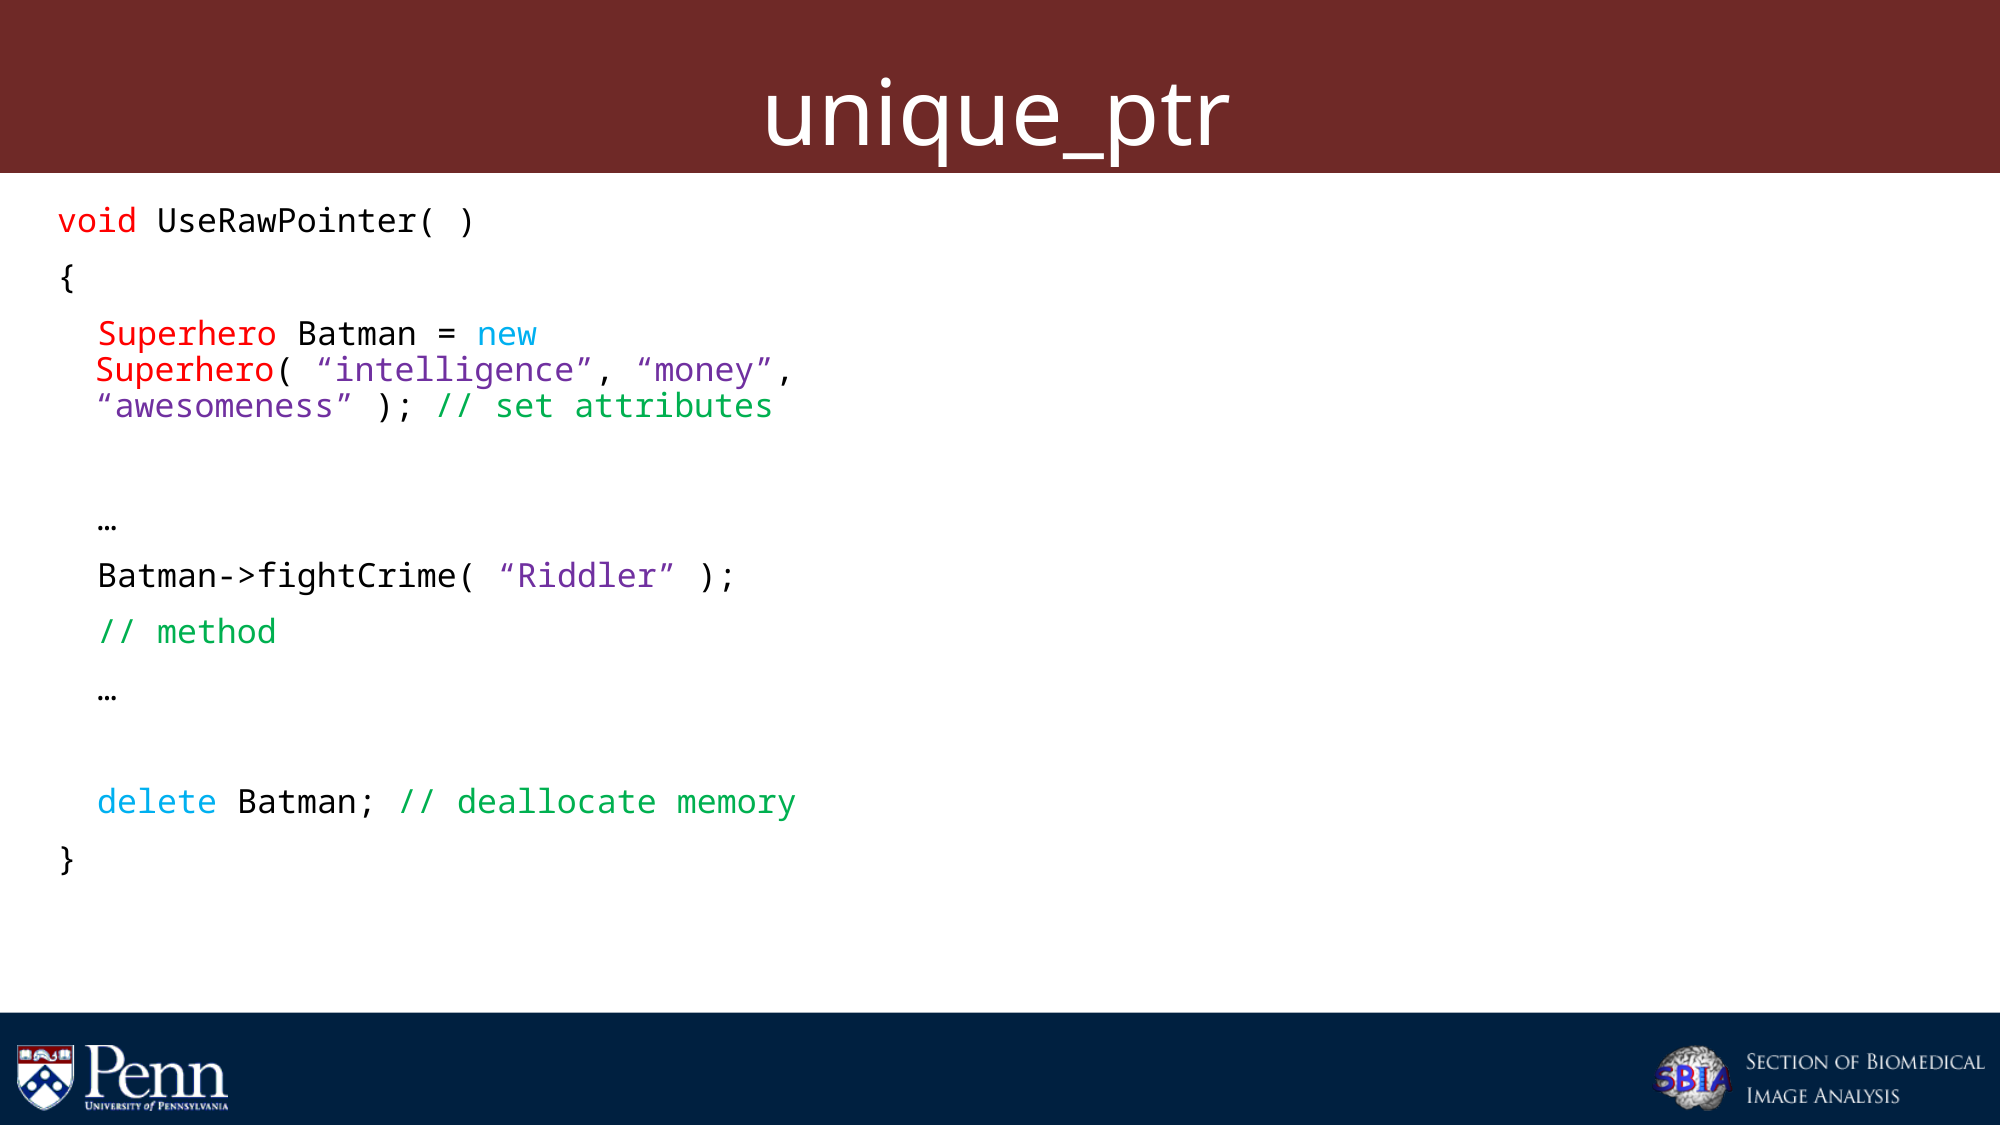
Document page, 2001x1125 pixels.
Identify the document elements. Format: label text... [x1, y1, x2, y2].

list void UseRawPointer( ) { Superhero Batman = new Superhero( “intelligence”, “money”, “awesomeness” ); // set attributes … Batman->fightCrime( “Riddler” ); // method … delete Batman; // deallocate memory } [42, 195, 988, 1014]
picture [17, 1045, 228, 1111]
title unique_ptr [42, 0, 1952, 173]
picture [1652, 1044, 1985, 1112]
